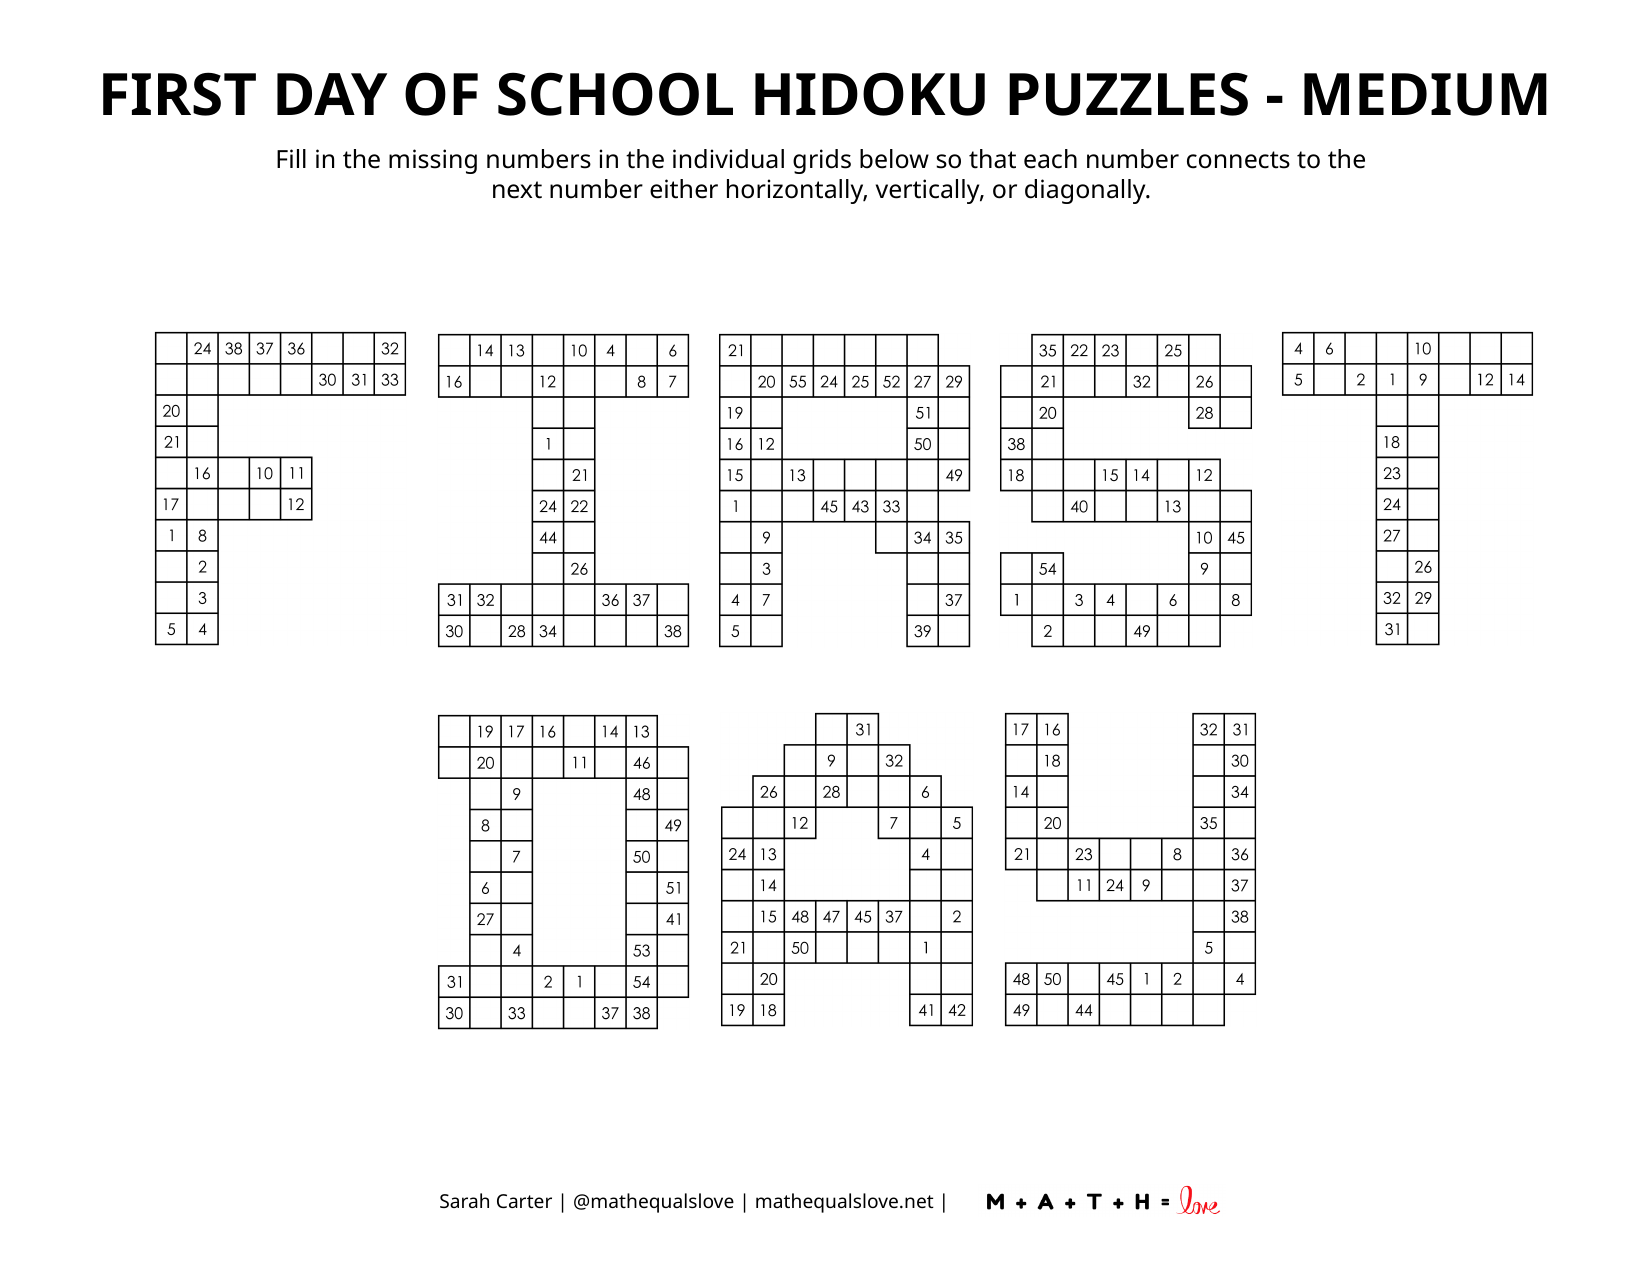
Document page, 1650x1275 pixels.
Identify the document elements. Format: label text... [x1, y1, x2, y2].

picture [720, 711, 974, 1028]
picture [436, 714, 691, 1030]
text_box Fill in the missing numbers in the individual grids below so that each number connects to the next number either horizontally, vertically, or diagonally. [0, 135, 1650, 211]
picture [999, 332, 1253, 649]
text_box FIRST DAY OF SCHOOL HIDOKU PUZZLES - MEDIUM [76, 50, 1574, 135]
picture [1280, 330, 1534, 647]
picture [1003, 711, 1257, 1028]
picture [978, 1183, 1226, 1218]
picture [436, 332, 691, 649]
text_box Sarah Carter | @mathequalslove | mathequalslove.net | [424, 1182, 1259, 1220]
picture [153, 330, 407, 647]
picture [718, 332, 972, 649]
